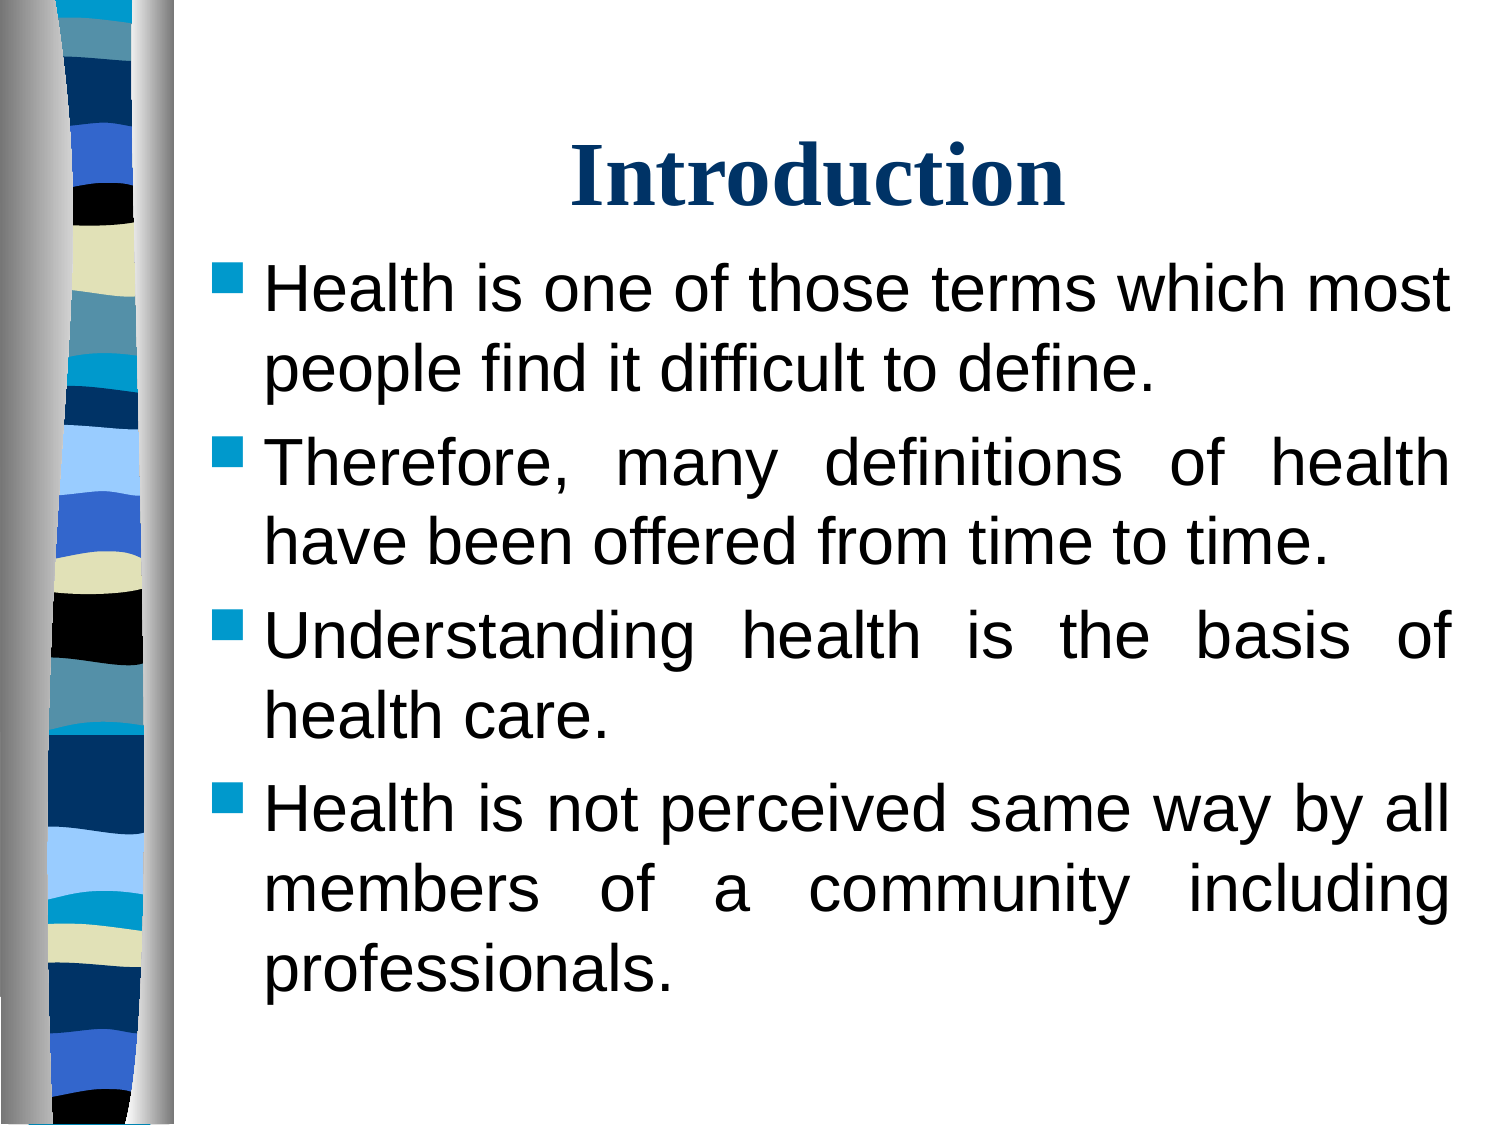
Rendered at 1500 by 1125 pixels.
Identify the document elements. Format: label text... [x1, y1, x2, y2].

list Health is one of those terms which most people find it difficult to define. Therefore, many definitions of health have been offered from time to time. Understanding health is the basis of health care. Health is not perceived same way by all members of a community including professionals. [192, 237, 1468, 1088]
title Introduction [192, 74, 1468, 237]
